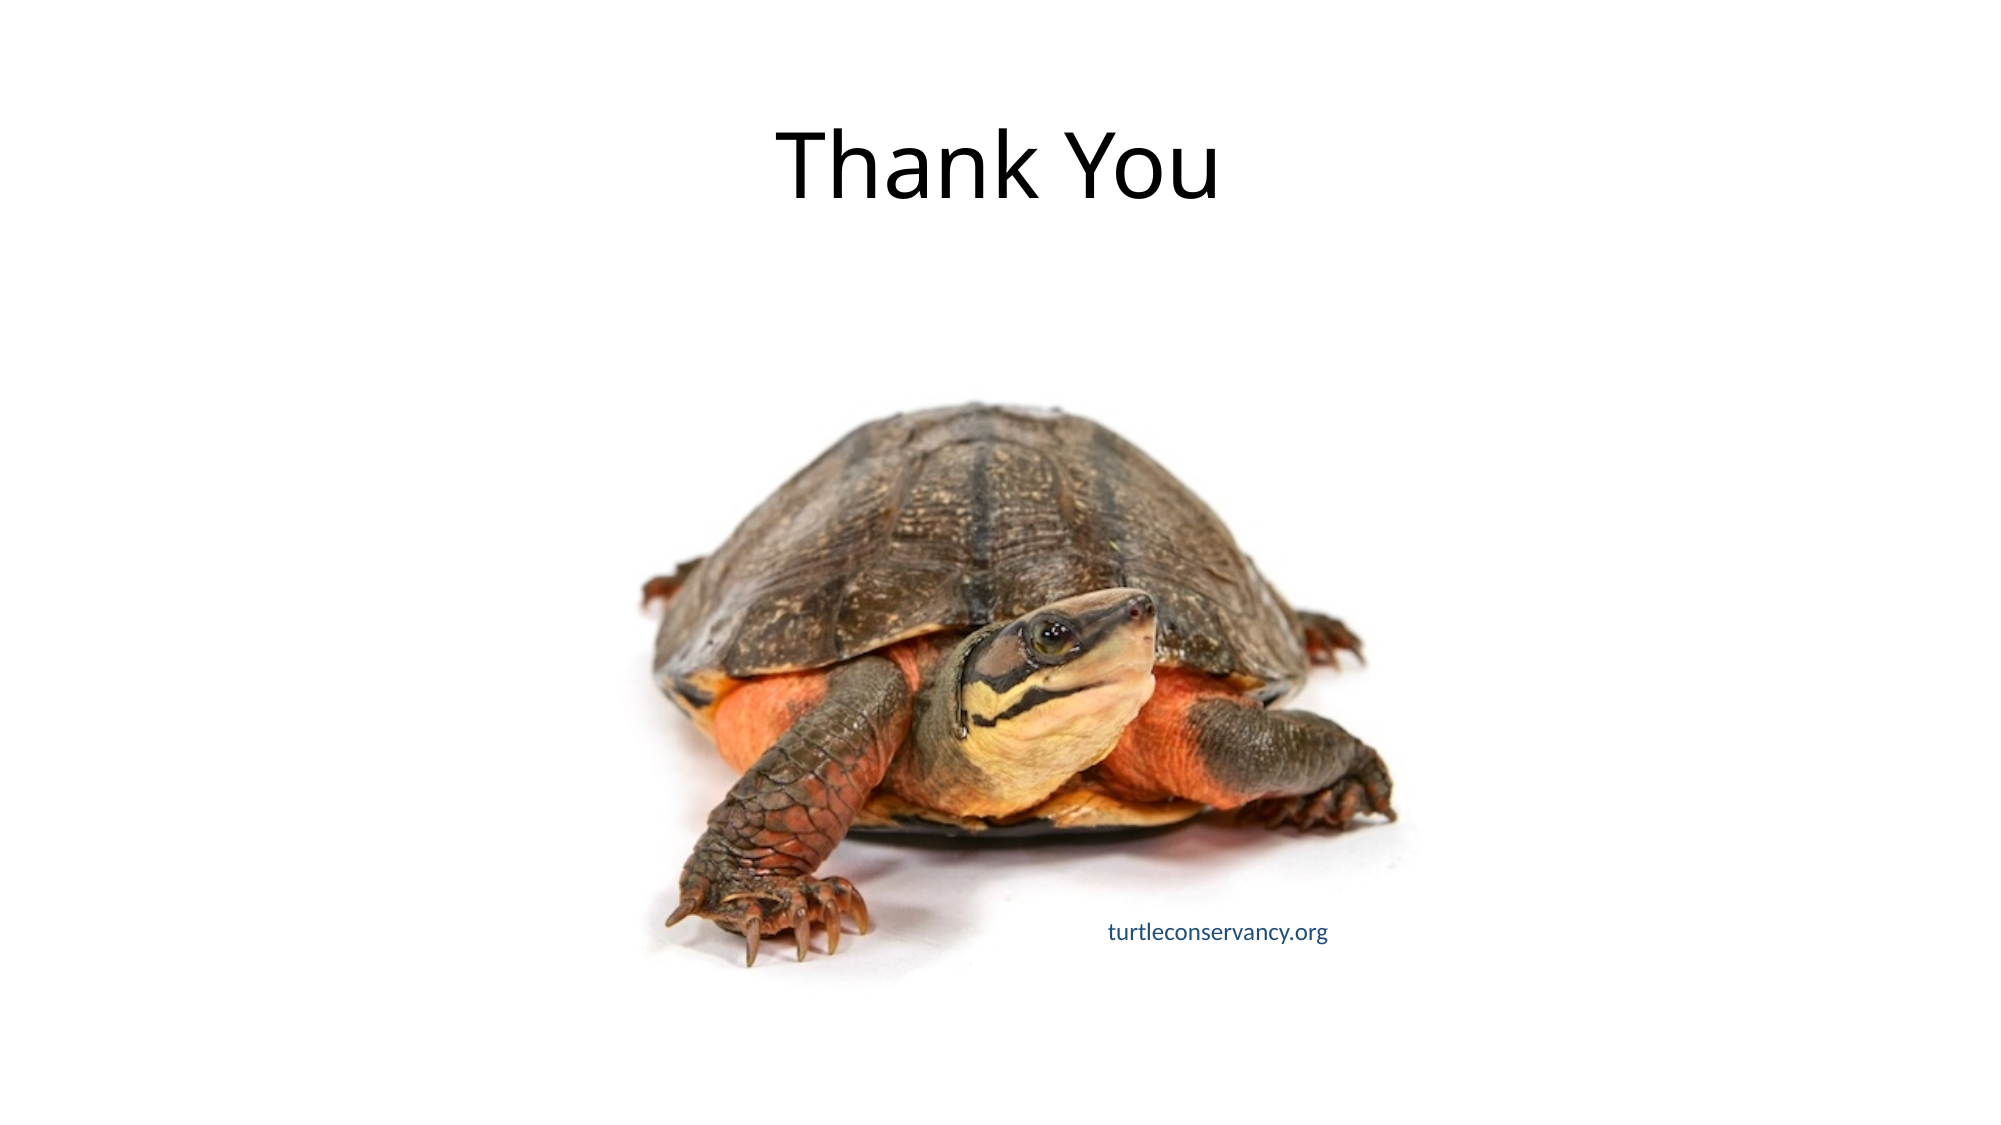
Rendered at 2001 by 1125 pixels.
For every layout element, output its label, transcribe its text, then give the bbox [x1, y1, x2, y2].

picture [531, 171, 1469, 1110]
title Thank You [137, 59, 1863, 278]
